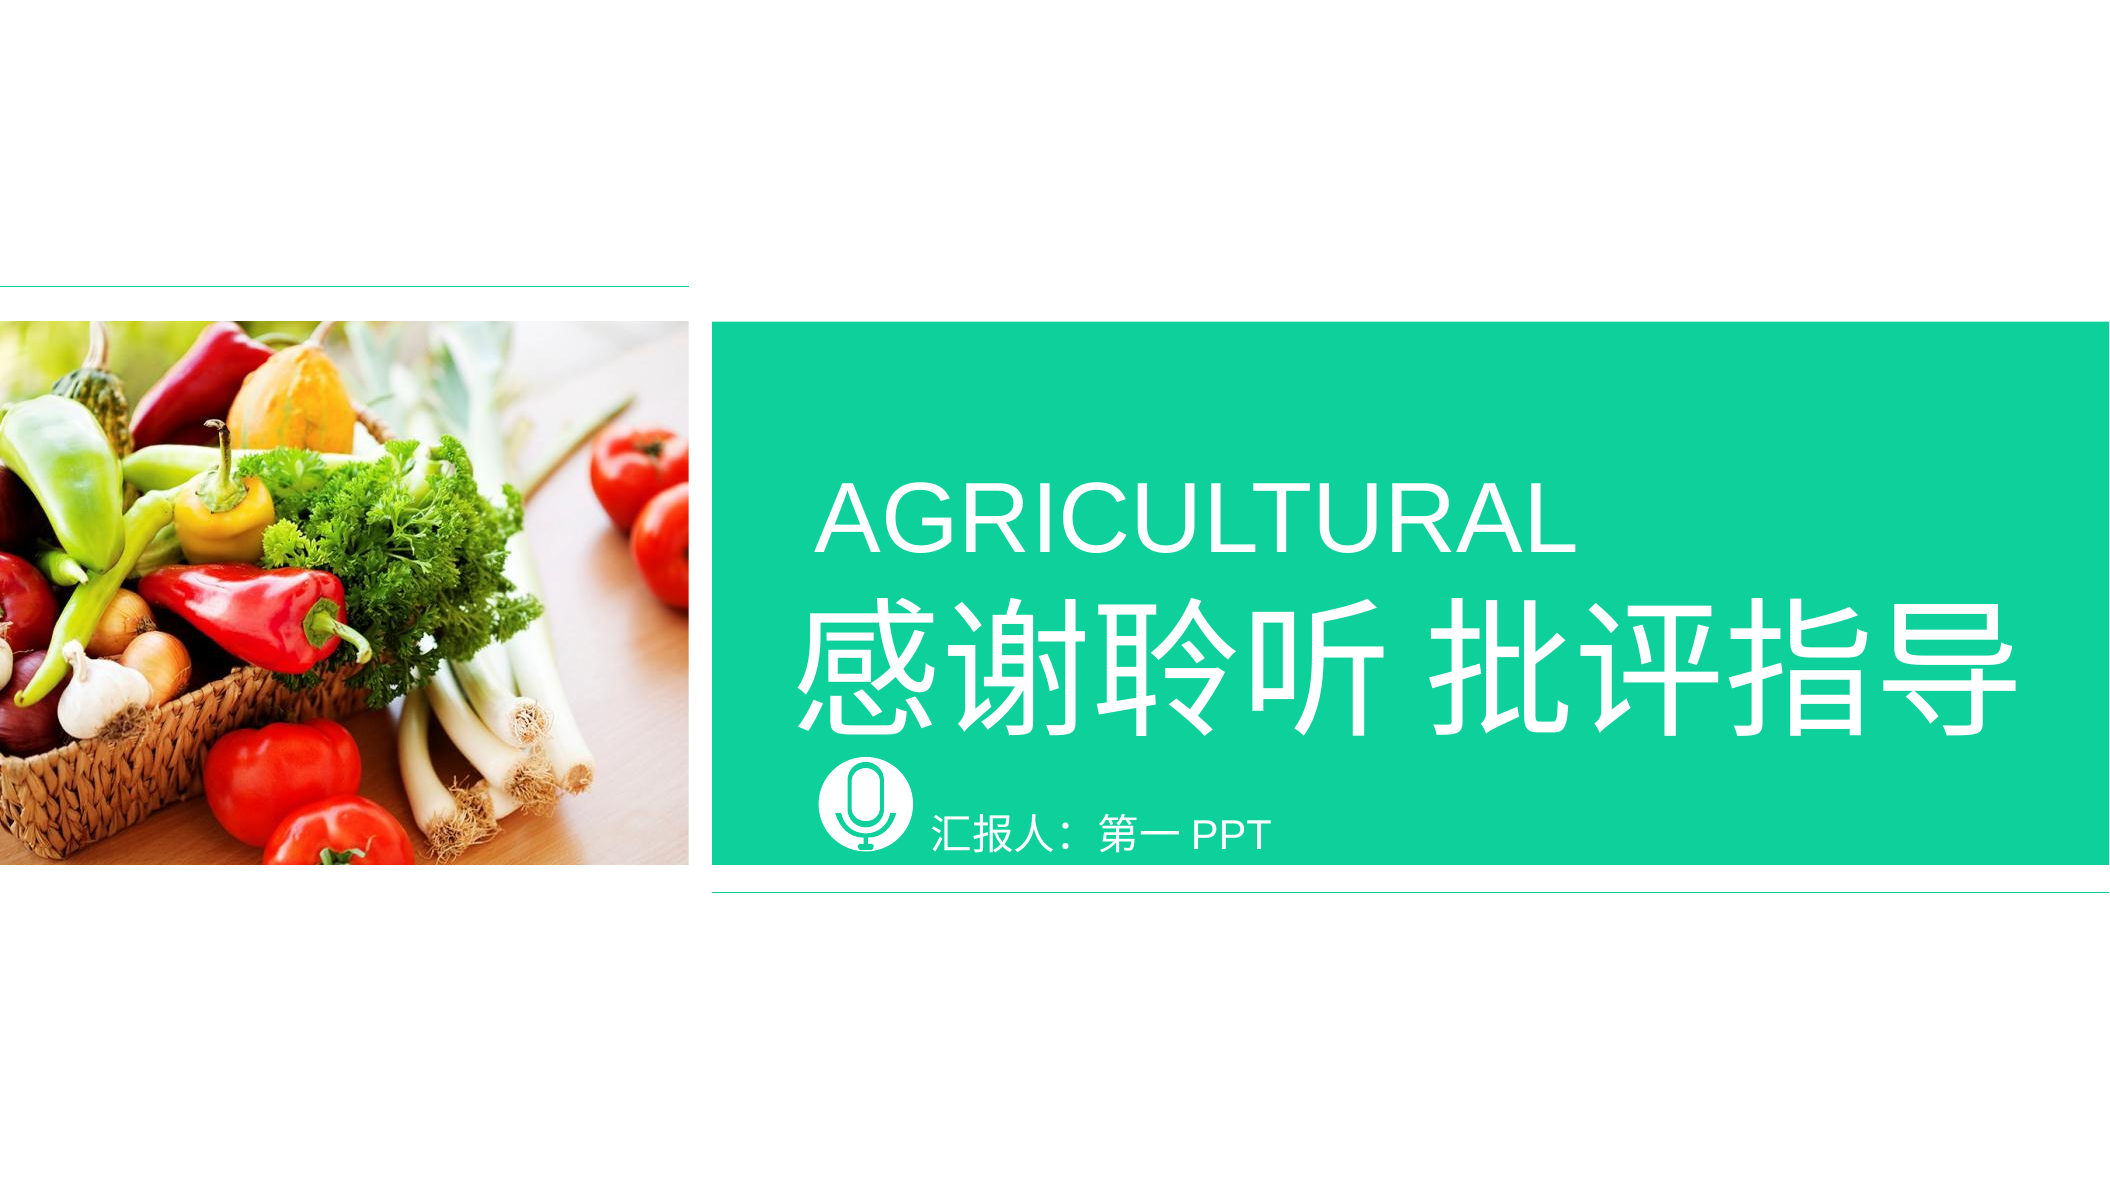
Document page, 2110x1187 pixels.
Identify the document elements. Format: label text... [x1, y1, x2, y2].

text_box [711, 321, 2110, 866]
text_box 感谢聆听 批评指导 [790, 574, 2070, 755]
text_box [0, 321, 690, 866]
text_box AGRICULTURAL [814, 452, 1646, 573]
text_box 汇报人：第一PPT [915, 740, 1469, 866]
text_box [818, 756, 914, 852]
